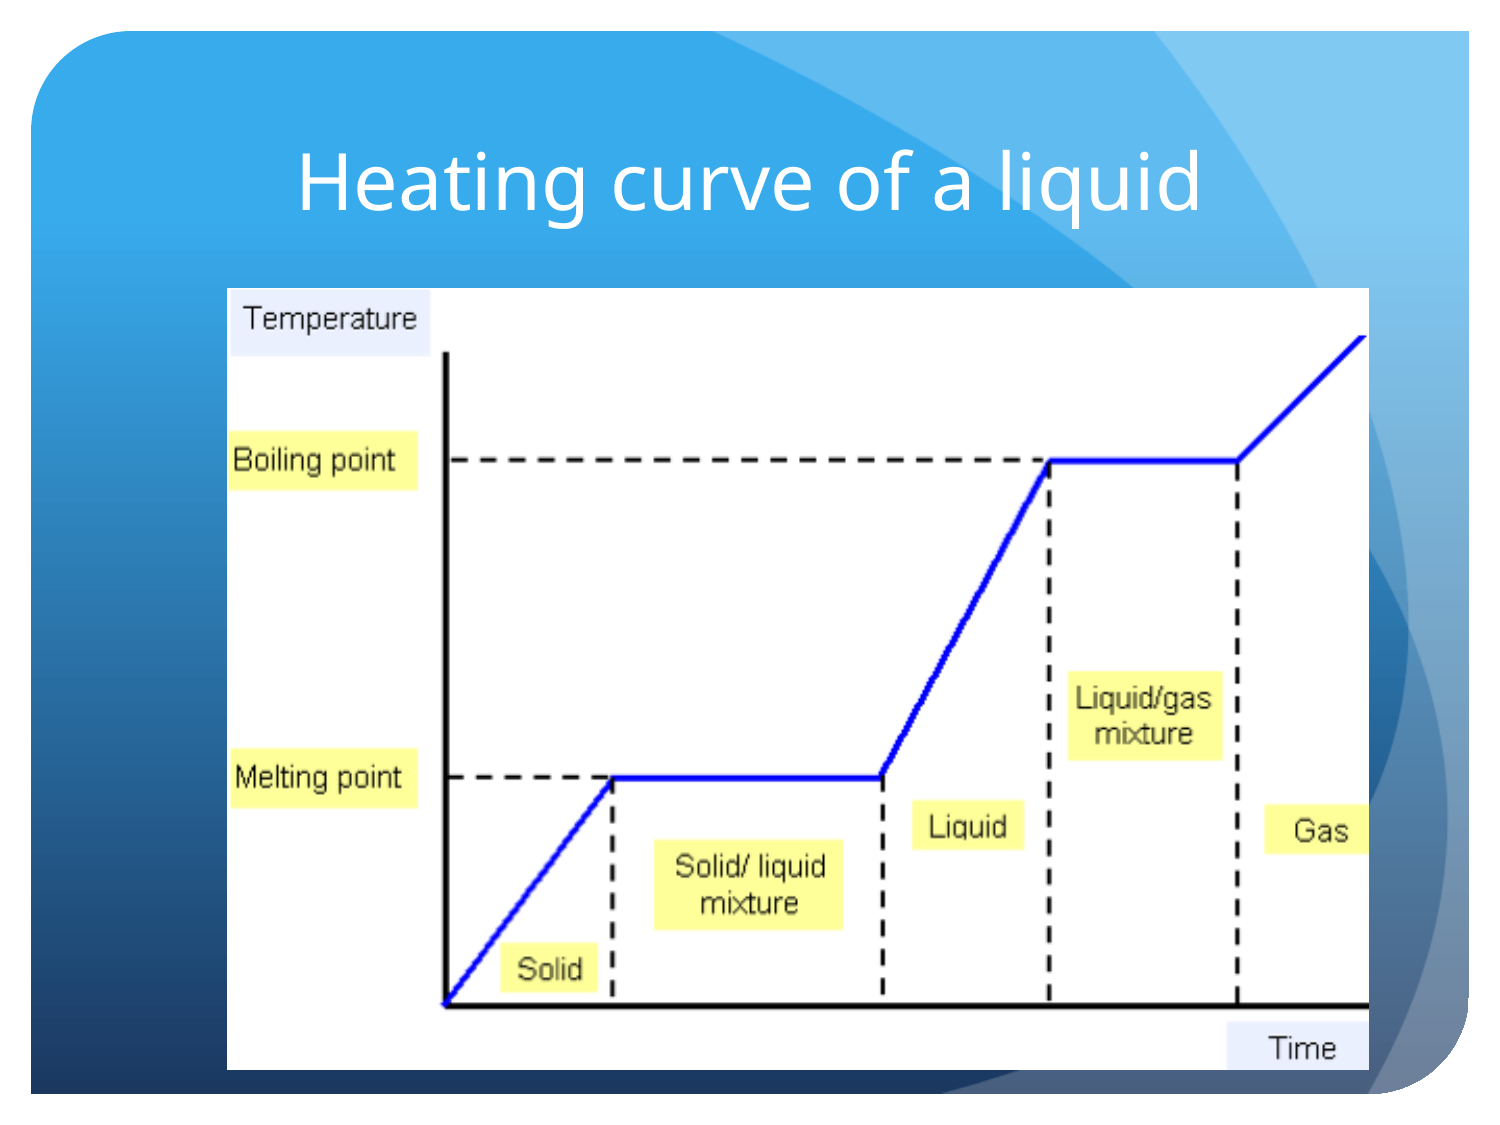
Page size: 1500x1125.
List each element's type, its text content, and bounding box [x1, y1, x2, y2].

title Heating curve of a liquid [127, 62, 1372, 234]
picture [24, 30, 1473, 1094]
